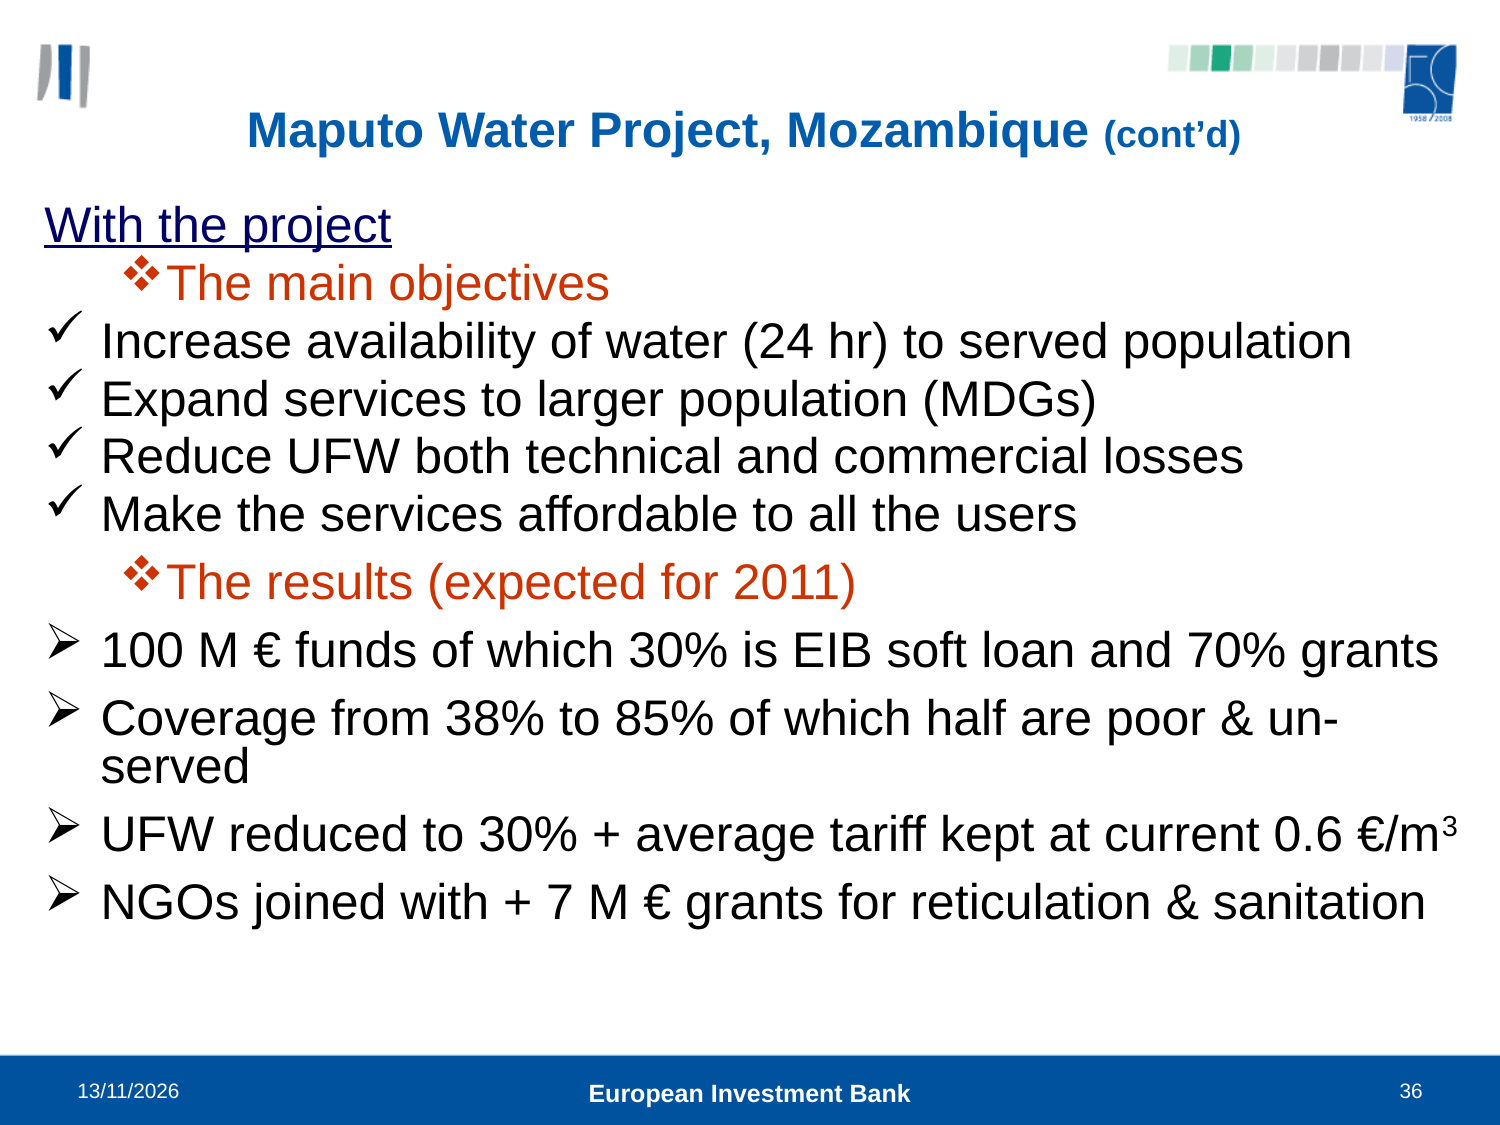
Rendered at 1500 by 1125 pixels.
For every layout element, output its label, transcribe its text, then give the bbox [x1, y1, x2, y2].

list With the project The main objectives Increase availability of water (24 hr) to served population Expand services to larger population (MDGs) Reduce UFW both technical and commercial losses Make the services affordable to all the users The results (expected for 2011) 100 M € funds of which 30% is EIB soft loan and 70% grants Coverage from 38% to 85% of which half are poor & un-served UFW reduced to 30% + average tariff kept at current 0.6 €/m3 NGOs joined with + 7 M € grants for reticulation & sanitation [29, 196, 1483, 1036]
picture [0, 0, 1500, 1125]
title Maputo Water Project, Mozambique (cont’d) [29, 89, 1460, 196]
footer European Investment Bank [229, 1070, 1271, 1125]
slide_number 36 [1274, 1070, 1438, 1125]
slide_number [62, 1070, 226, 1125]
